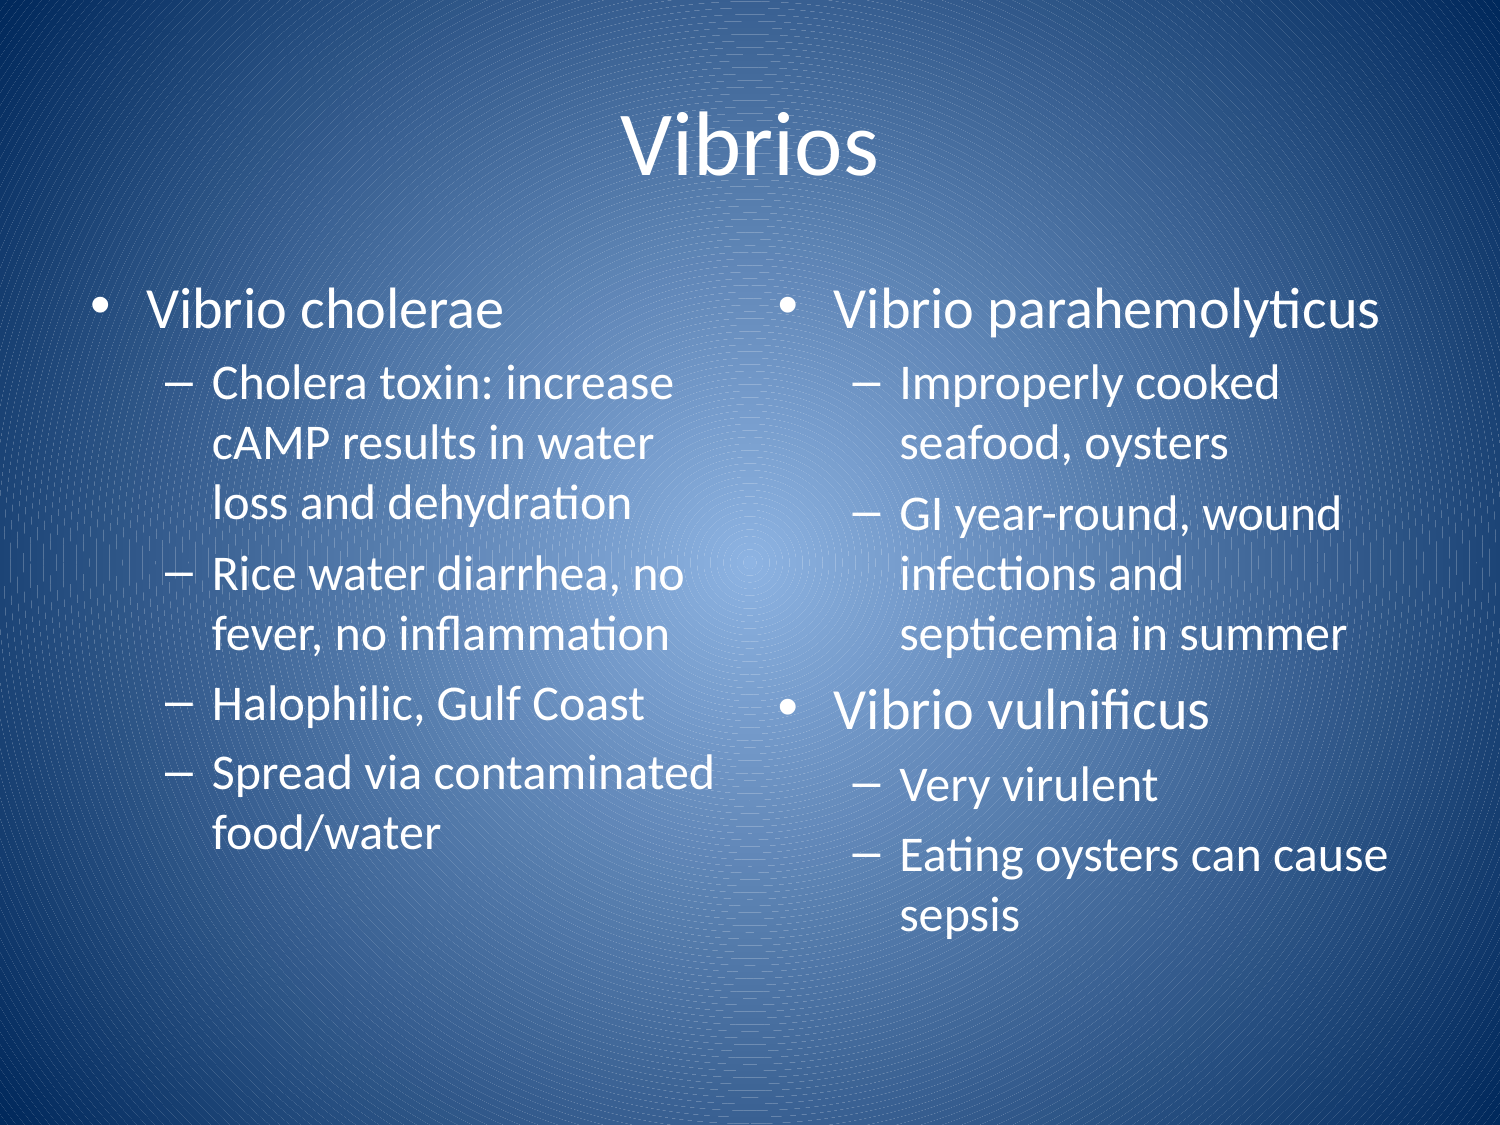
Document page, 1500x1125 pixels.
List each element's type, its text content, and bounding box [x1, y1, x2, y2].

list Vibrio parahemolyticus Improperly cooked seafood, oysters GI year-round, wound infections and septicemia in summer Vibrio vulnificus Very virulent Eating oysters can cause sepsis [762, 262, 1425, 1005]
title Vibrios [75, 45, 1425, 233]
list Vibrio cholerae Cholera toxin: increase cAMP results in water loss and dehydration Rice water diarrhea, no fever, no inflammation Halophilic, Gulf Coast Spread via contaminated food/water [75, 262, 738, 1005]
